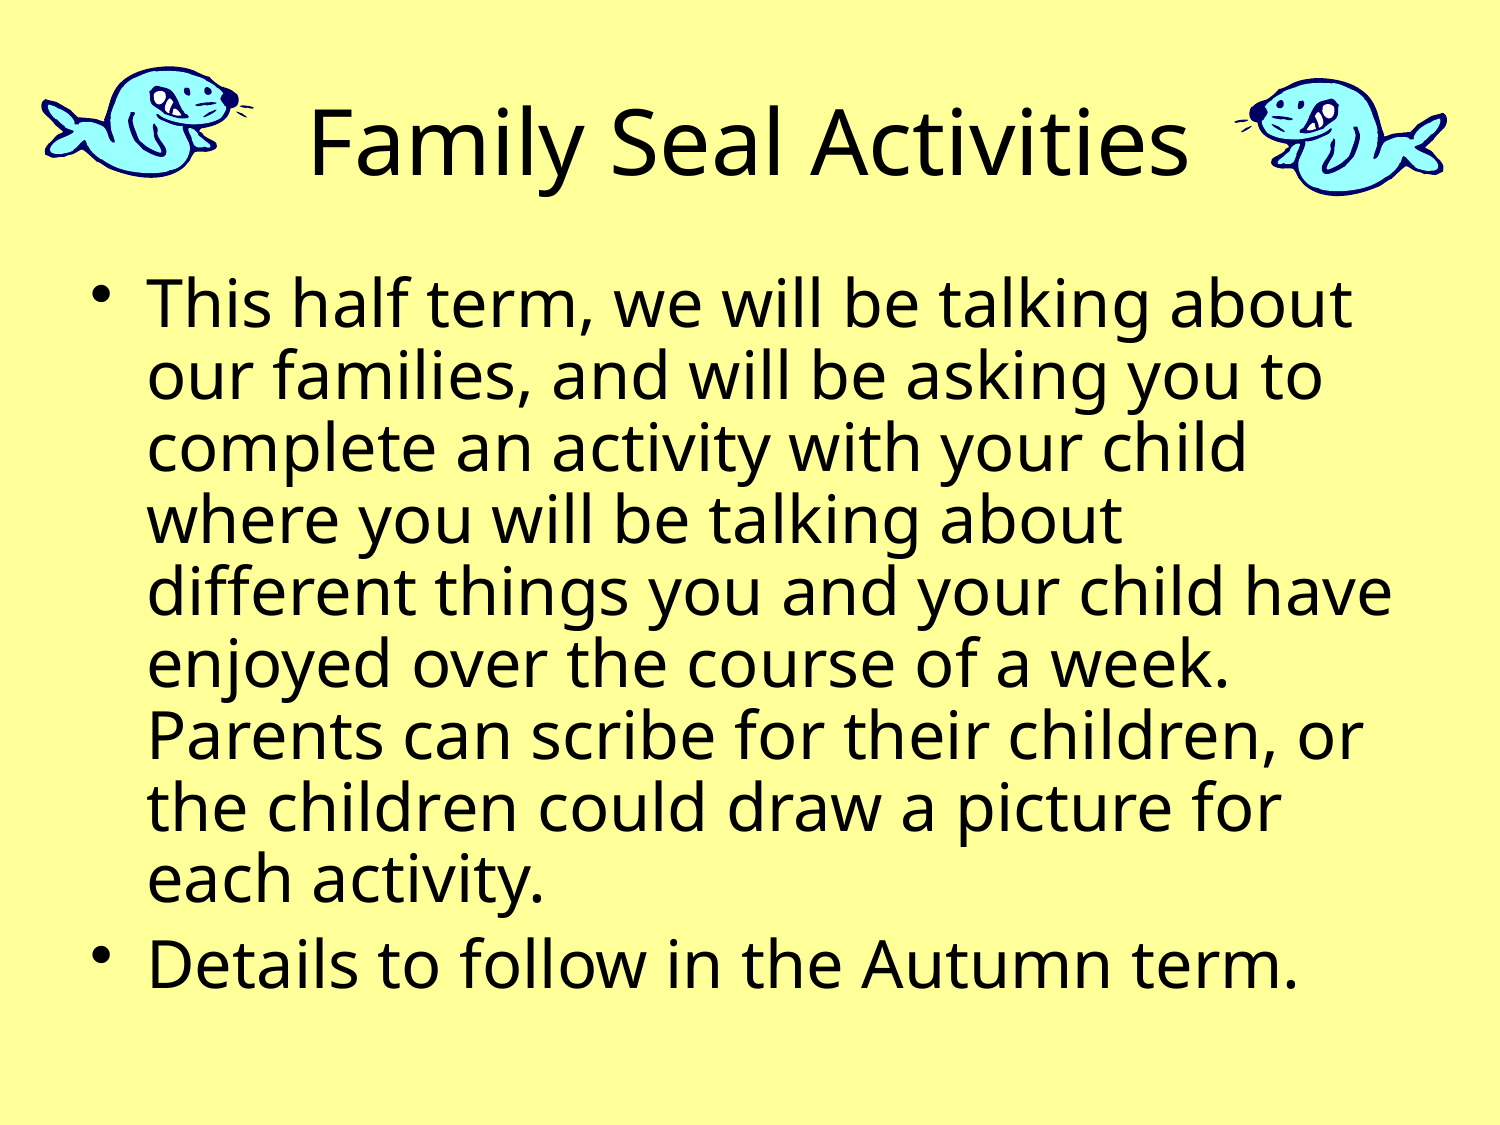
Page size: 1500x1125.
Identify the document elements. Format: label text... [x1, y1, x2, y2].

list This half term, we will be talking about our families, and will be asking you to complete an activity with your child where you will be talking about different things you and your child have enjoyed over the course of a week. Parents can scribe for their children, or the children could draw a picture for each activity. Details to follow in the Autumn term. [75, 262, 1425, 1005]
picture [1234, 77, 1448, 197]
title Family Seal Activities [75, 45, 1425, 233]
picture [40, 66, 254, 179]
